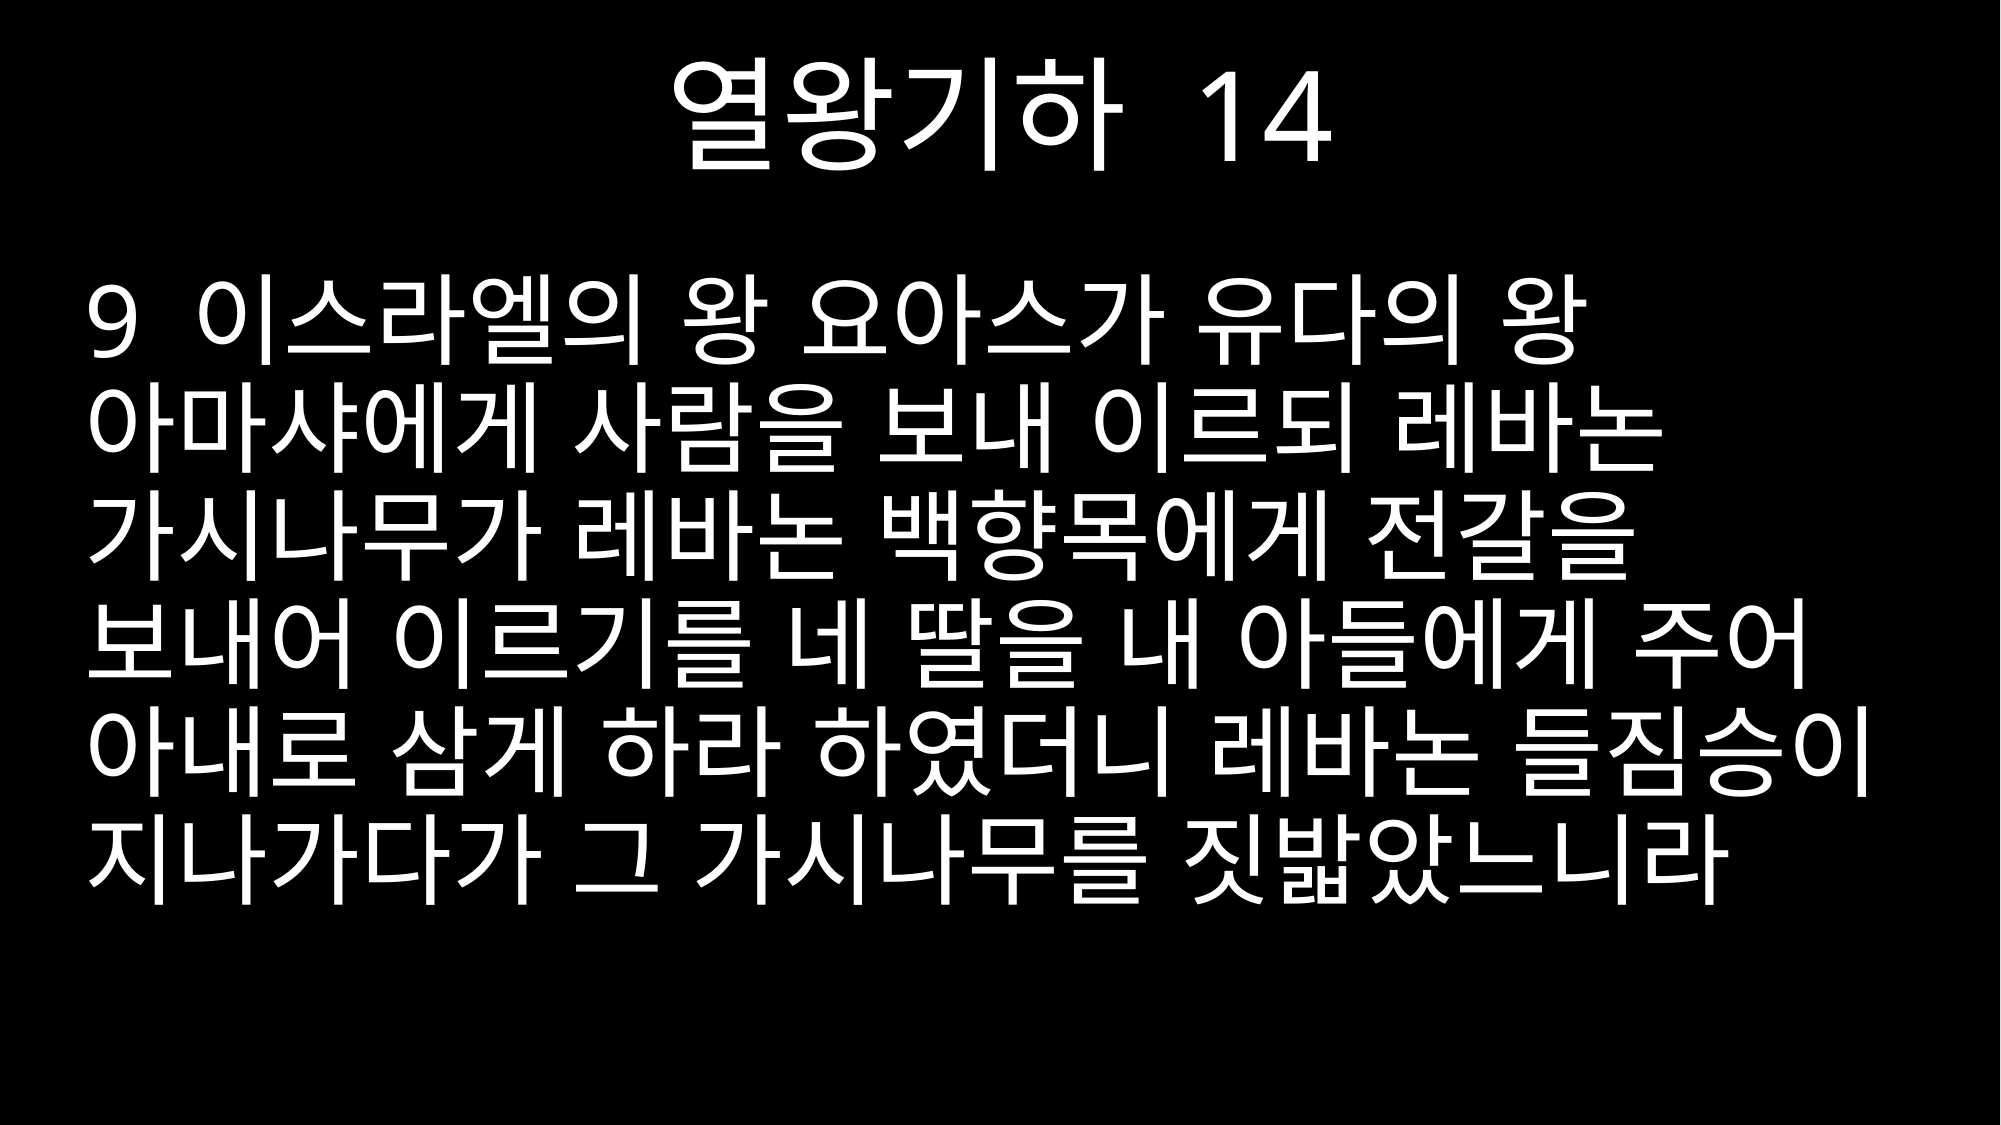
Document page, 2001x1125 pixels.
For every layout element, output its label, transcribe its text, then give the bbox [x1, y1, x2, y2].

footer 열왕기하 14 [0, 32, 2000, 192]
list 9 이스라엘의 왕 요아스가 유다의 왕 아마샤에게 사람을 보내 이르되 레바논 가시나무가 레바논 백향목에게 전갈을 보내어 이르기를 네 딸을 내 아들에게 주어 아내로 삼게 하라 하였더니 레바논 들짐승이 지나가다가 그 가시나무를 짓밟았느니라 [69, 263, 1953, 423]
picture [0, 0, 2001, 1125]
